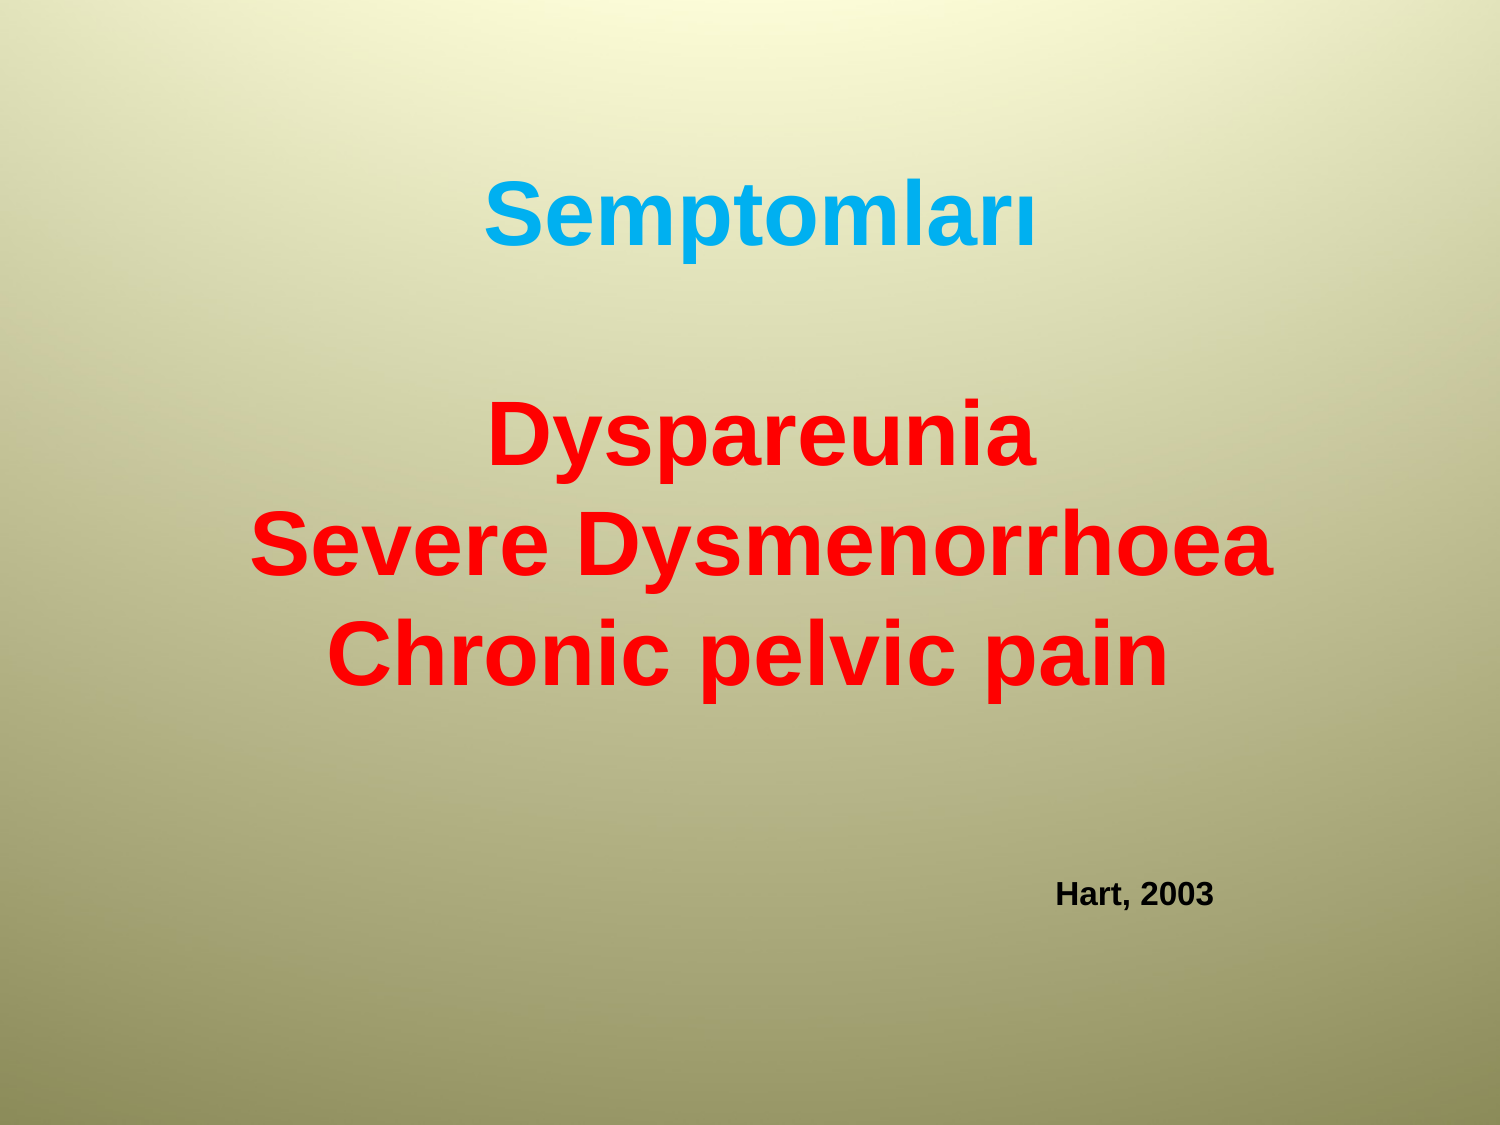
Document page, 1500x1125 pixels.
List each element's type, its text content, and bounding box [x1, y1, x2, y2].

picture [0, 0, 1500, 1125]
title Semptomları Dyspareunia Severe Dysmenorrhoea Chronic pelvic pain Hart, 2003 [93, 175, 1430, 903]
